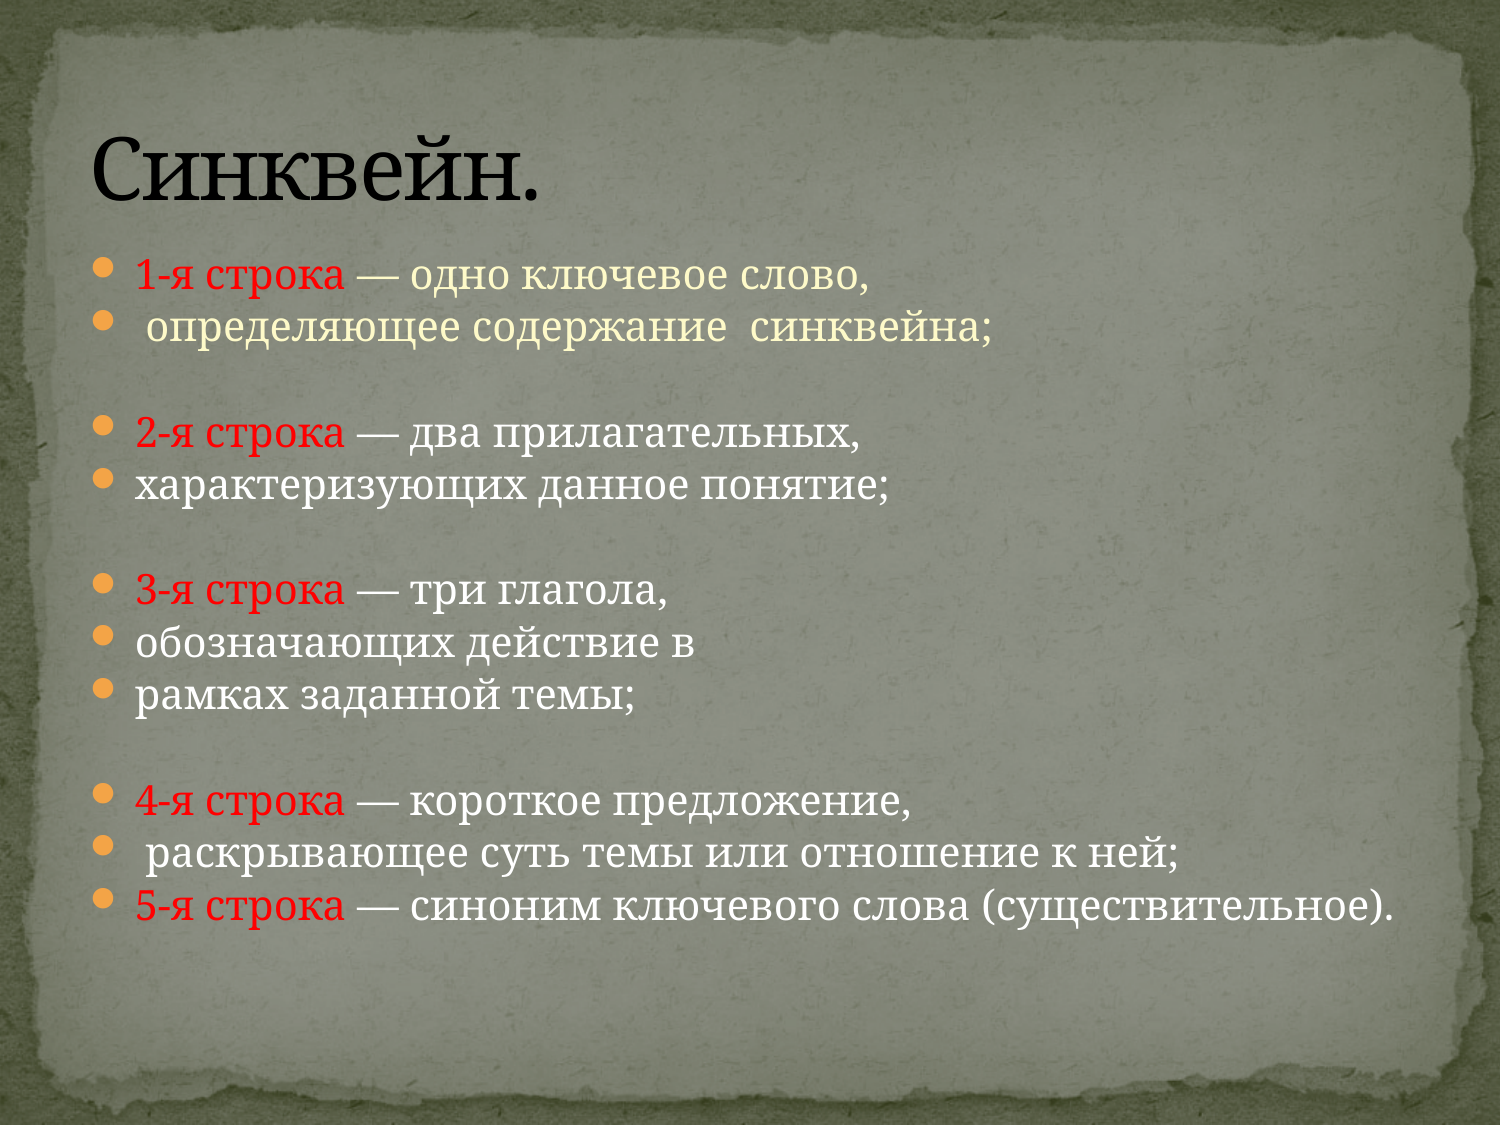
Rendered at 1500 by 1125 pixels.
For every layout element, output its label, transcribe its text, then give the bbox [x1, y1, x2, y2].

title Синквейн. [74, 24, 1425, 225]
list 1-я строка — одно ключевое слово, определяющее содержание синквейна; 2-я строка — два прилагательных, характеризующих данное понятие; 3-я строка — три глагола, обозначающих действие в рамках заданной темы; 4-я строка — короткое предложение, раскрывающее суть темы или отношение к ней; 5-я строка — синоним ключевого слова (существительное). [75, 249, 1425, 1000]
